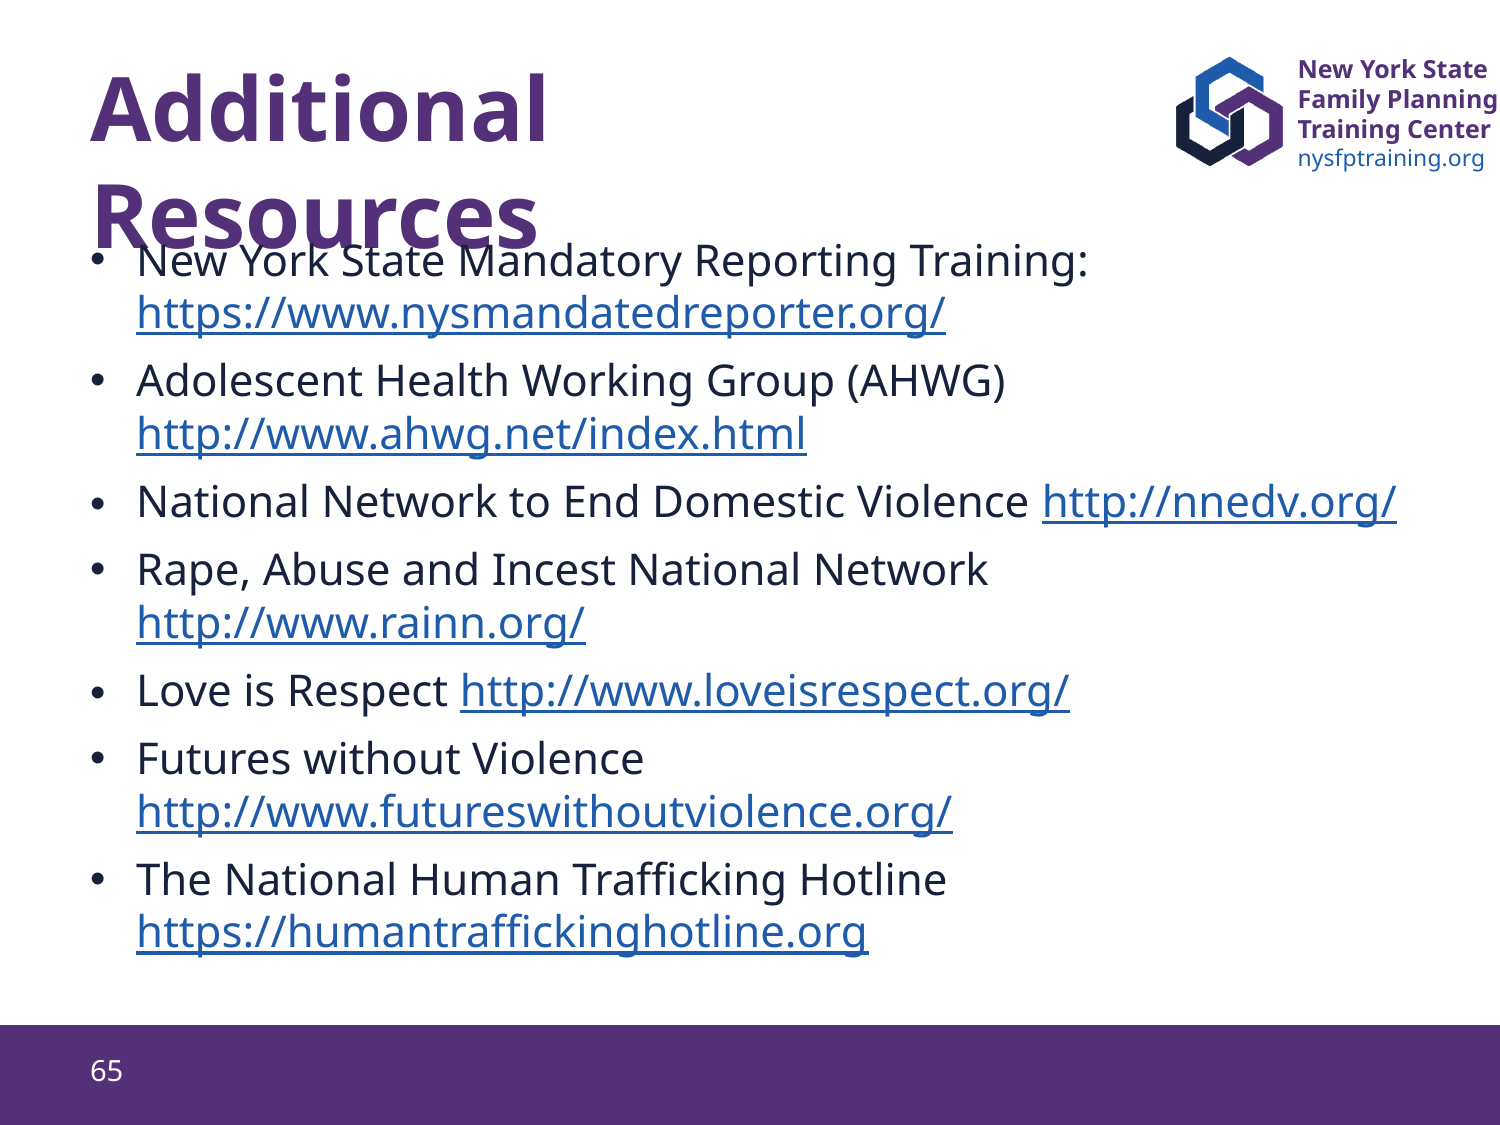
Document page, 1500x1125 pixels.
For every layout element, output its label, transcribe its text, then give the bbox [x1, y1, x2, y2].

list New York State Mandatory Reporting Training: https://www.nysmandatedreporter.org/ Adolescent Health Working Group (AHWG) http://www.ahwg.net/index.html National Network to End Domestic Violence http://nnedv.org/ Rape, Abuse and Incest National Network http://www.rainn.org/ Love is Respect http://www.loveisrespect.org/ Futures without Violence http://www.futureswithoutviolence.org/ The National Human Trafficking Hotline https://humantraffickinghotline.org [75, 224, 1425, 1000]
title Additional Resources [75, 45, 775, 224]
slide_number 65 [75, 1042, 285, 1103]
picture [1175, 55, 1284, 168]
